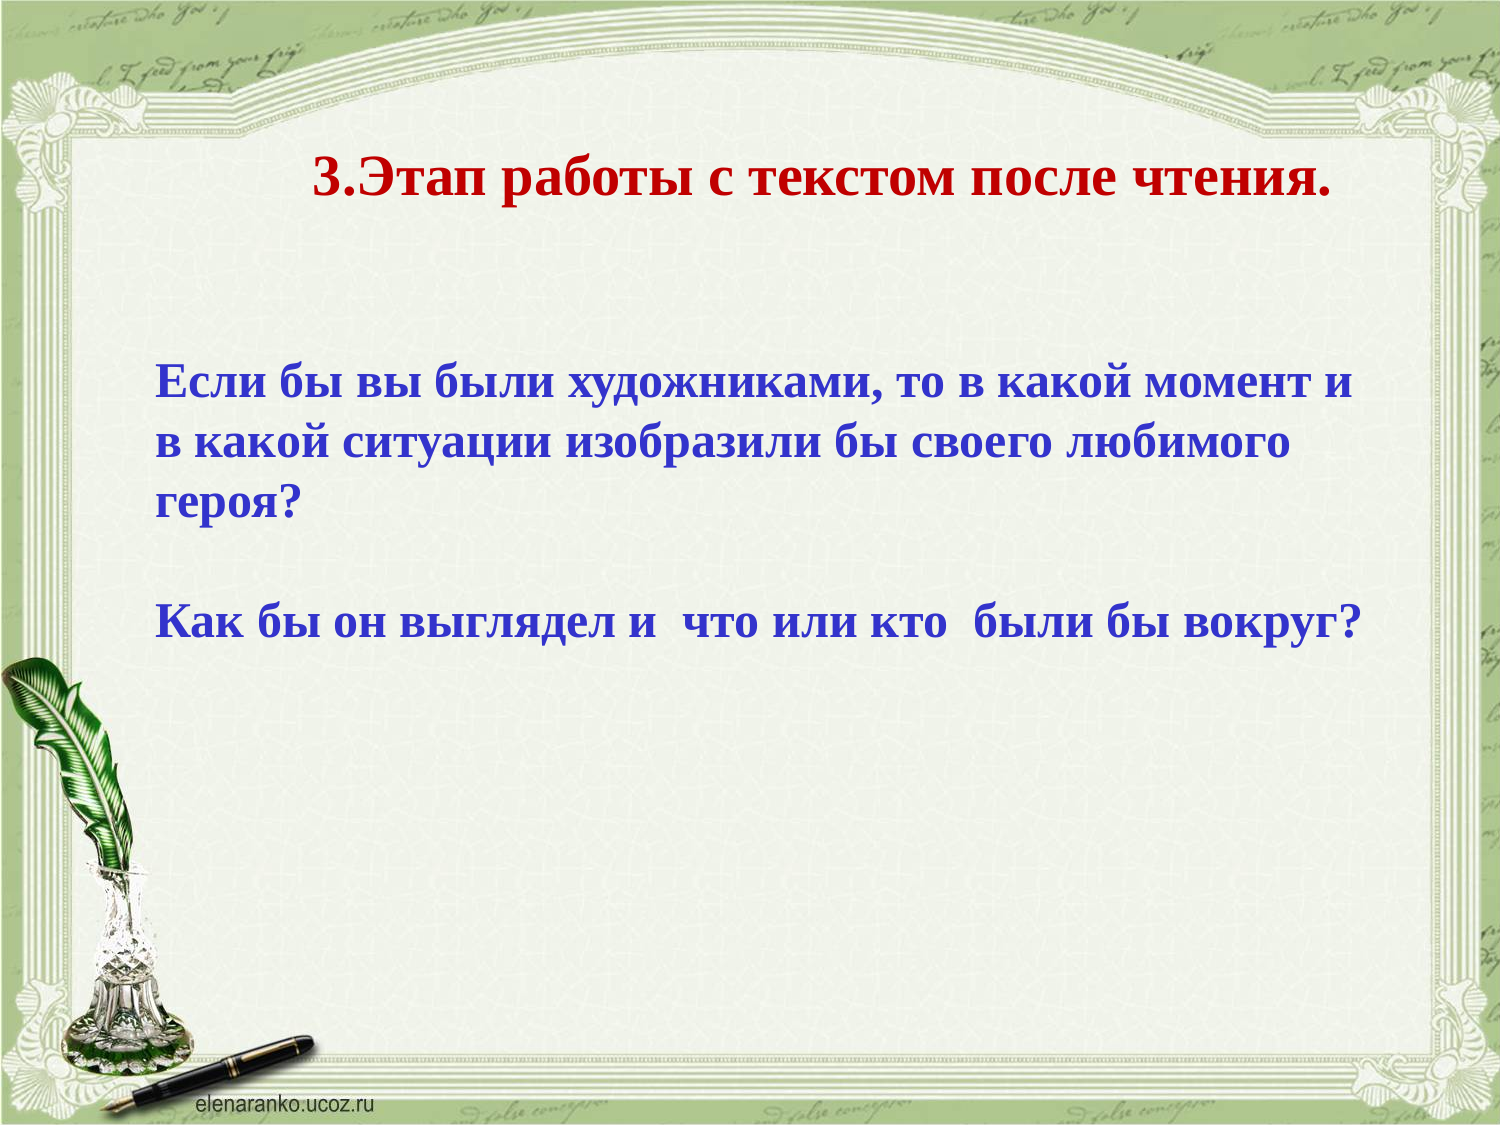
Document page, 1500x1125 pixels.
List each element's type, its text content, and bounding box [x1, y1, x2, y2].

text_box Если бы вы были художниками, то в какой момент и в какой ситуации изобразили бы своего любимого героя? Как бы он выглядел и что или кто были бы вокруг? [140, 339, 1383, 700]
text_box 3.Этап работы с текстом после чтения. [210, 129, 1407, 215]
picture [0, 0, 1500, 1125]
